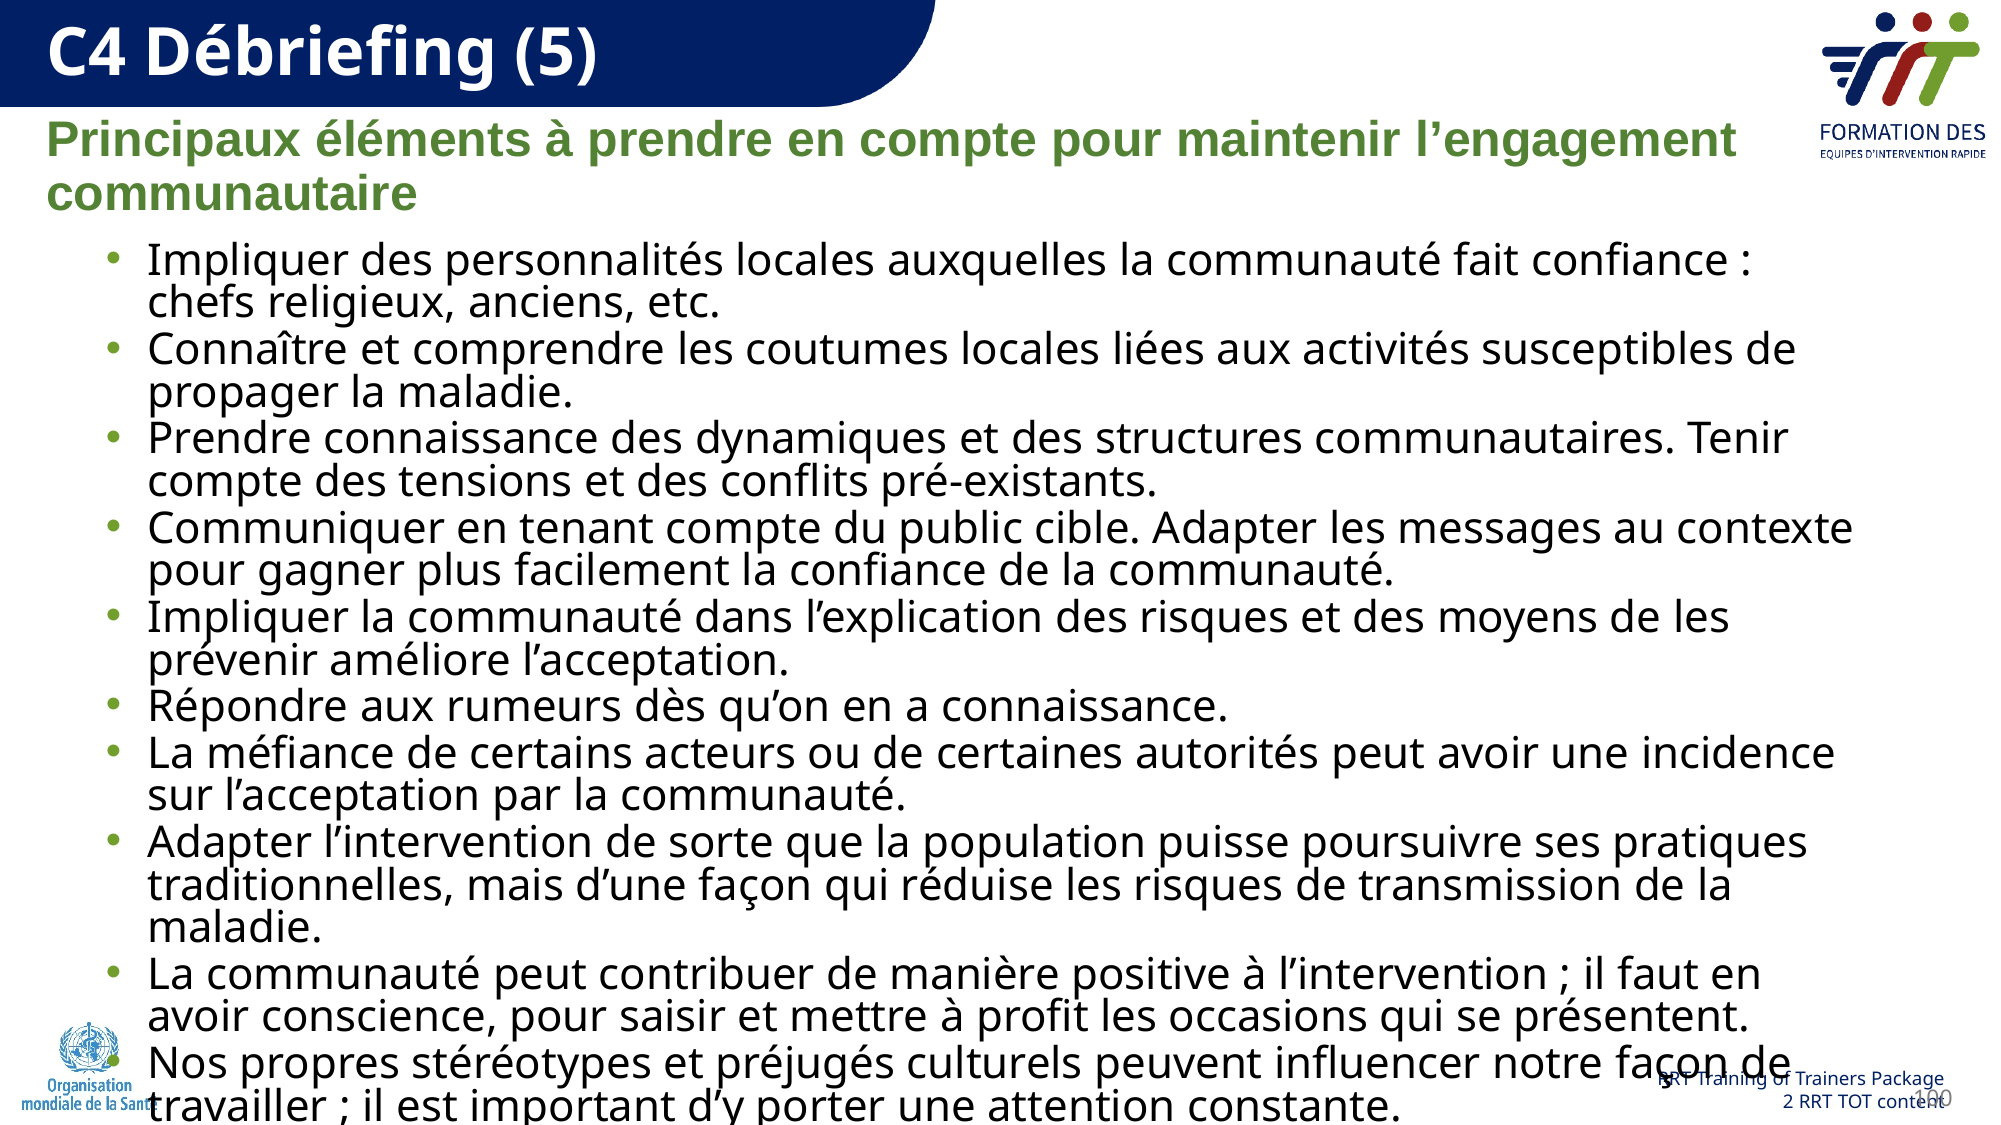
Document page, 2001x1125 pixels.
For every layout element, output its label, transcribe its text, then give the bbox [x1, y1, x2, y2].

text_box C4 Débriefing (5) [38, 9, 1514, 97]
picture [20, 1020, 158, 1111]
picture [0, 0, 936, 107]
picture [1820, 11, 1986, 160]
text_box Principaux éléments à prendre en compte pour maintenir l’engagement communautaire [38, 106, 1780, 229]
list Impliquer des personnalités locales auxquelles la communauté fait confiance : chefs religieux, anciens, etc. Connaître et comprendre les coutumes locales liées aux activités susceptibles de propager la maladie. Prendre connaissance des dynamiques et des structures communautaires. Tenir compte des tensions et des conflits pré-existants. Communiquer en tenant compte du public cible. Adapter les messages au contexte pour gagner plus facilement la confiance de la communauté. Impliquer la communauté dans l’explication des risques et des moyens de les prévenir améliore l’acceptation. Répondre aux rumeurs dès qu’on en a connaissance. La méfiance de certains acteurs ou de certaines autorités peut avoir une incidence sur l’acceptation par la communauté. Adapter l’intervention de sorte que la population puisse poursuivre ses pratiques traditionnelles, mais d’une façon qui réduise les risques de transmission de la maladie. La communauté peut contribuer de manière positive à l’intervention ; il faut en avoir conscience, pour saisir et mettre à profit les occasions qui se présentent. Nos propres stéréotypes et préjugés culturels peuvent influencer notre façon de travailler ; il est important d’y porter une attention constante. . [97, 233, 1880, 1098]
